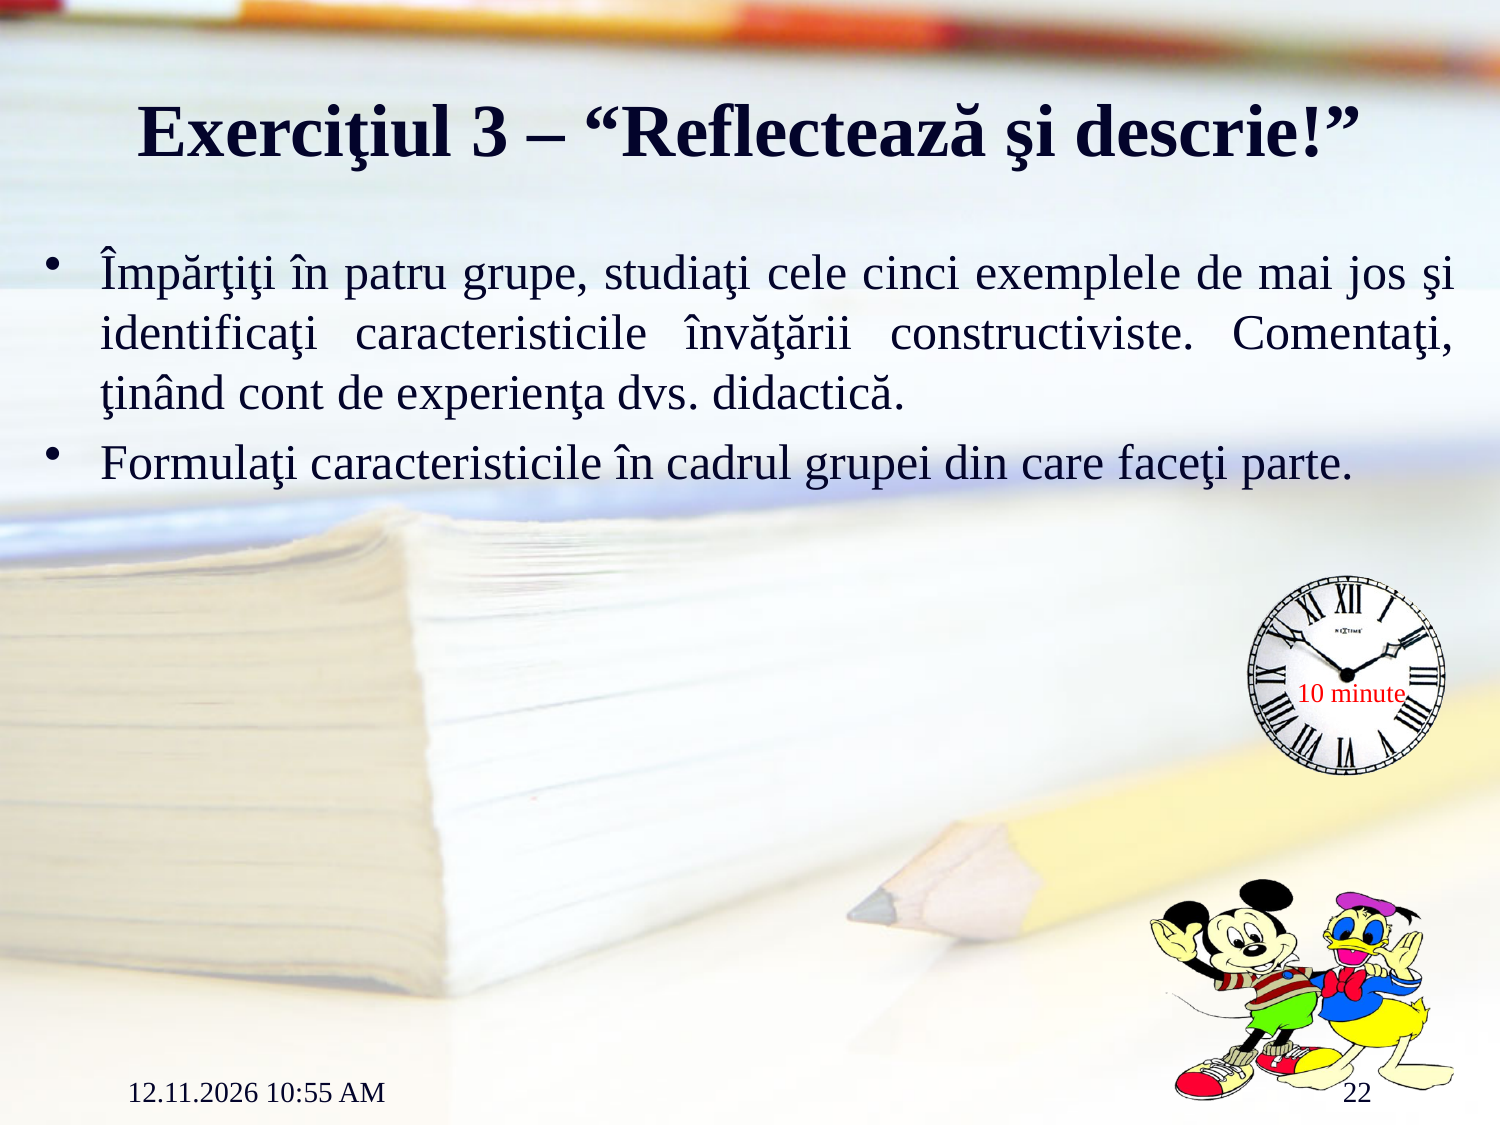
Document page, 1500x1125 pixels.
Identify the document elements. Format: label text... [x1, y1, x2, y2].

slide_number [112, 1065, 426, 1114]
picture [0, 0, 1500, 1125]
list Împărţiţi în patru grupe, studiaţi cele cinci exemplele de mai jos şi identificaţi caracteristicile învăţării constructiviste. Comentaţi, ţinând cont de experienţa dvs. didactică. Formulaţi caracteristicile în cadrul grupei din care faceţi parte. [29, 231, 1471, 1044]
slide_number 22 [1074, 1065, 1388, 1114]
title Exerciţiul 3 – “Reflectează şi descrie!” [29, 32, 1471, 221]
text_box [1245, 573, 1446, 777]
